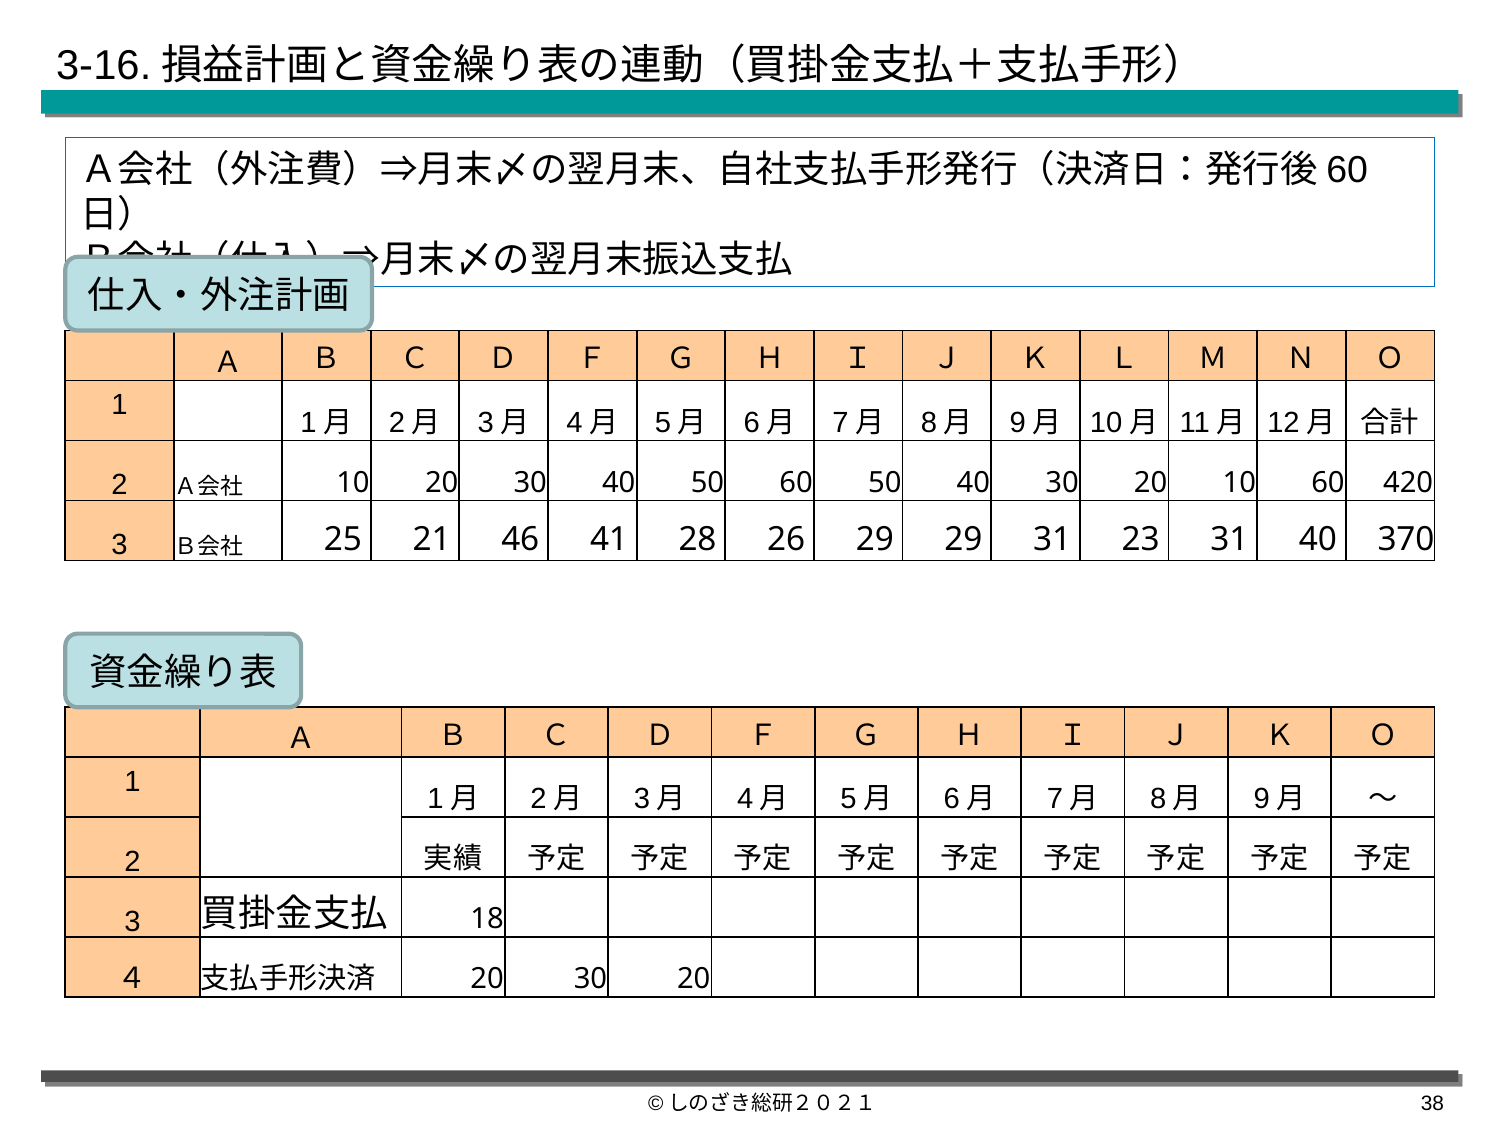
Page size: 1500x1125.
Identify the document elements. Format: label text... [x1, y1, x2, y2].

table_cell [1332, 758, 1434, 816]
table_cell 29 [903, 501, 990, 560]
table_header Ｈ [726, 331, 813, 380]
table_header Ｊ [1125, 708, 1227, 756]
table_cell 5月 [638, 381, 724, 440]
table_cell 31 [992, 501, 1079, 560]
table_cell 28 [638, 501, 724, 560]
table_cell 4月 [549, 381, 636, 440]
table_header Ｎ [1258, 331, 1345, 380]
table_cell 420 [1347, 441, 1434, 500]
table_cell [201, 938, 401, 996]
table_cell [201, 878, 401, 936]
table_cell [1332, 938, 1434, 996]
table_cell 60 [726, 441, 813, 500]
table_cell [609, 758, 711, 816]
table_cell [1022, 878, 1124, 936]
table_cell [66, 878, 199, 936]
table_header Ｍ [1169, 331, 1256, 380]
table_cell 60 [1258, 441, 1345, 500]
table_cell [1229, 818, 1330, 876]
table_cell Ｂ会社 [175, 501, 281, 560]
table_header Ｏ [1347, 331, 1434, 380]
table_header Ｇ [638, 331, 724, 380]
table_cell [609, 878, 711, 936]
table_header Ｄ [460, 331, 547, 380]
table_cell 50 [638, 441, 724, 500]
table_cell 3 [66, 501, 173, 560]
table_header Ｉ [1022, 708, 1124, 756]
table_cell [1022, 758, 1124, 816]
table_cell 370 [1347, 501, 1434, 560]
table_header Ｌ [1081, 331, 1168, 380]
table_header Ａ [175, 333, 281, 380]
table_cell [1229, 758, 1330, 816]
table_cell 21 [372, 501, 458, 560]
table_cell 12月 [1258, 381, 1345, 440]
table_cell 23 [1081, 501, 1168, 560]
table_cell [506, 758, 607, 816]
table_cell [1332, 878, 1434, 936]
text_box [63, 254, 375, 333]
table_cell 30 [460, 441, 547, 500]
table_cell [712, 758, 814, 816]
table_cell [402, 758, 504, 816]
table_cell [175, 381, 281, 440]
table_cell 6月 [726, 381, 813, 440]
table_cell 8月 [903, 381, 990, 440]
text_box 3-16.損益計画と資金繰り表の連動（買掛金支払＋支払手形） [41, 30, 1245, 95]
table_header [1229, 708, 1330, 756]
table_cell Ａ会社 [175, 441, 281, 500]
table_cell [201, 758, 401, 876]
table_header Ｆ [712, 708, 814, 756]
footer ©しのざき総研２０２１ [524, 1082, 1000, 1125]
table_header Ｋ [992, 331, 1079, 380]
table_header Ｃ [372, 331, 458, 380]
table_cell 11月 [1169, 381, 1256, 440]
table_cell 25 [283, 501, 370, 560]
table_cell 40 [549, 441, 636, 500]
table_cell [712, 818, 814, 876]
table_header Ｂ [283, 331, 370, 380]
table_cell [402, 938, 504, 996]
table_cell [1332, 818, 1434, 876]
table_cell 合計 [1347, 381, 1434, 440]
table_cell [816, 758, 917, 816]
table_header Ａ [201, 708, 401, 756]
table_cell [1125, 878, 1227, 936]
table_header [66, 708, 199, 756]
table_cell 26 [726, 501, 813, 560]
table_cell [66, 938, 199, 996]
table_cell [1125, 938, 1227, 996]
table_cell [919, 758, 1020, 816]
table_cell 2 [66, 441, 173, 500]
table_header Ｊ [903, 331, 990, 380]
table_cell 10 [1169, 441, 1256, 500]
slide_number 37 [1108, 1082, 1459, 1125]
table_header Ｆ [549, 331, 636, 380]
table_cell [609, 938, 711, 996]
table_cell 40 [1258, 501, 1345, 560]
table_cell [712, 878, 814, 936]
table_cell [919, 818, 1020, 876]
table_cell 31 [1169, 501, 1256, 560]
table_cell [816, 938, 917, 996]
table_cell 3月 [460, 381, 547, 440]
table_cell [919, 938, 1020, 996]
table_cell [402, 878, 504, 936]
table_header Ｂ [402, 708, 504, 756]
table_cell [816, 818, 917, 876]
table_cell 20 [372, 441, 458, 500]
table_cell 41 [549, 501, 636, 560]
table_cell 2月 [372, 381, 458, 440]
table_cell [1229, 878, 1330, 936]
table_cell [609, 818, 711, 876]
text_box Ａ会社（外注費）⇒月末〆の翌月末、自社支払手形発行（決済日：発行後60日） Ｂ会社（仕入）⇒月末〆の翌月末振込支払 [65, 137, 1435, 287]
table_header Ｉ [815, 331, 902, 380]
table_header Ｈ [919, 708, 1020, 756]
table_cell 29 [815, 501, 902, 560]
table_cell 30 [992, 441, 1079, 500]
table_header Ｇ [816, 708, 917, 756]
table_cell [1229, 938, 1330, 996]
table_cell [66, 818, 199, 876]
table_cell 7月 [815, 381, 902, 440]
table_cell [816, 878, 917, 936]
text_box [63, 631, 304, 710]
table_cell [1125, 818, 1227, 876]
table_cell 20 [1081, 441, 1168, 500]
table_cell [1125, 758, 1227, 816]
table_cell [402, 818, 504, 876]
table_cell 10月 [1081, 381, 1168, 440]
table_cell 9月 [992, 381, 1079, 440]
table_cell 40 [903, 441, 990, 500]
table_cell 10 [283, 441, 370, 500]
table_header [66, 331, 173, 380]
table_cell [66, 758, 199, 816]
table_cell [506, 938, 607, 996]
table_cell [506, 818, 607, 876]
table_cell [712, 938, 814, 996]
table_cell 1 [66, 381, 173, 440]
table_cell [919, 878, 1020, 936]
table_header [1332, 708, 1434, 756]
table_cell 46 [460, 501, 547, 560]
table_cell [1022, 818, 1124, 876]
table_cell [506, 878, 607, 936]
table_cell 1月 [283, 381, 370, 440]
table_header Ｄ [609, 708, 711, 756]
table_cell 50 [815, 441, 902, 500]
table_header Ｃ [506, 708, 607, 756]
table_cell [1022, 938, 1124, 996]
